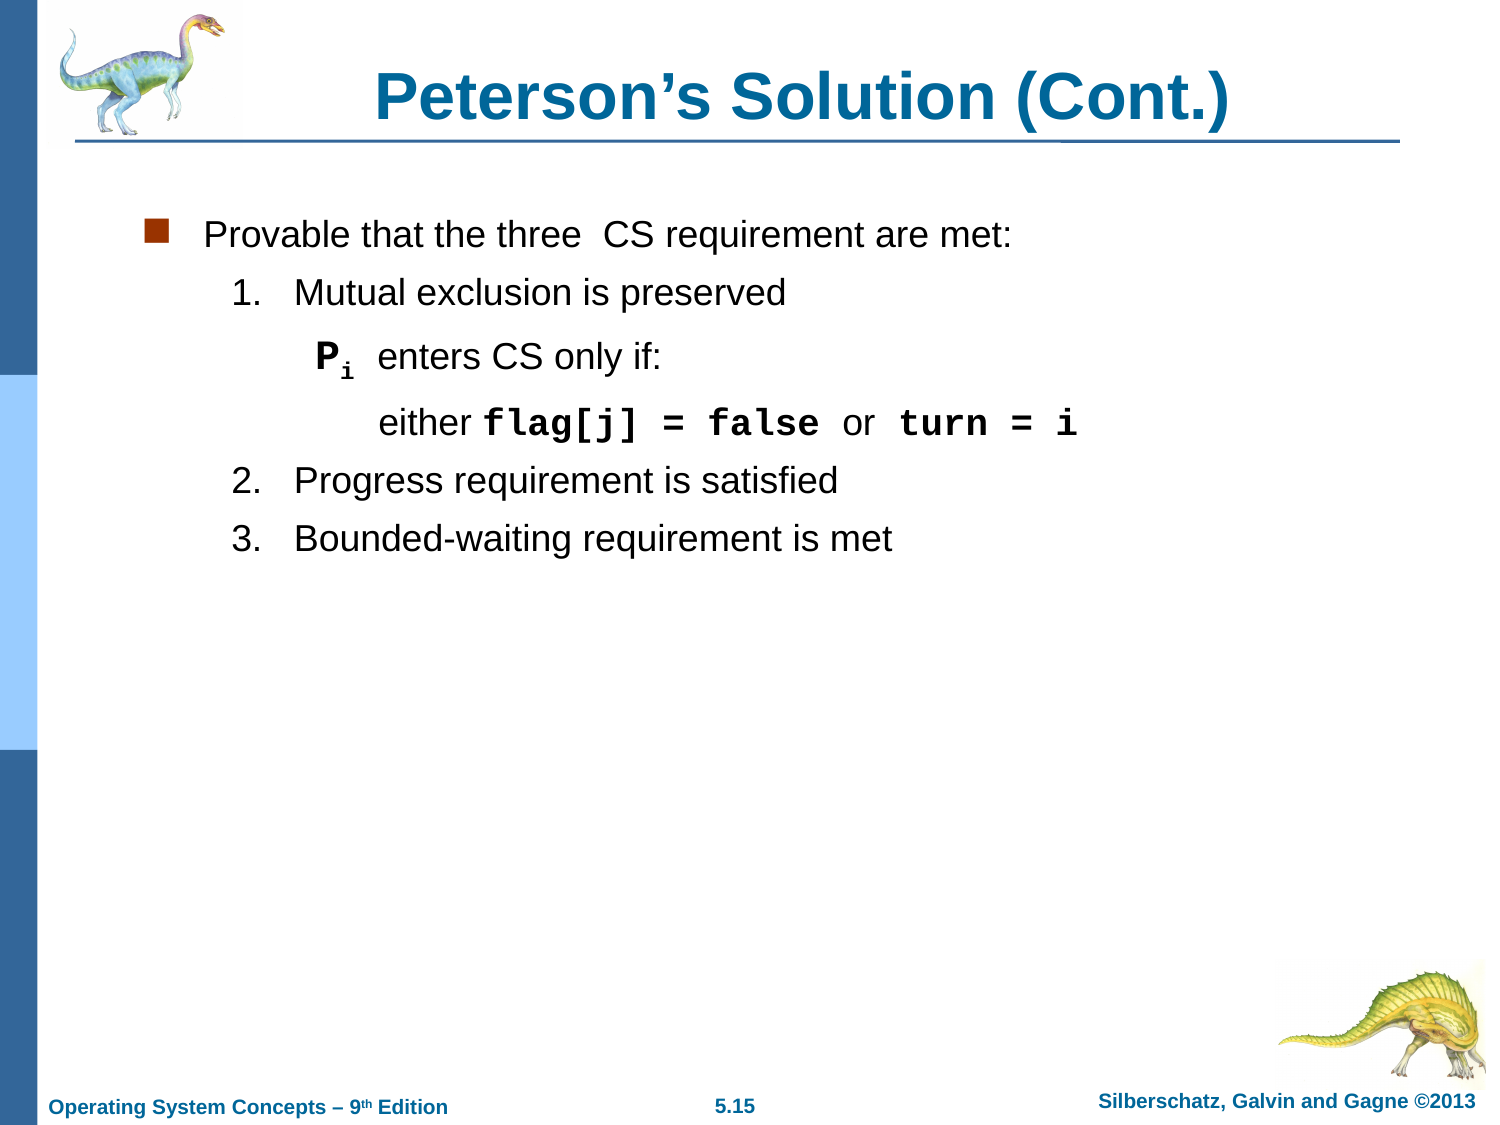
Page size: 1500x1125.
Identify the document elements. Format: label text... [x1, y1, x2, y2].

picture [46, 0, 243, 149]
list Provable that the three CS requirement are met: 1. Mutual exclusion is preserved Pi enters CS only if: either flag[j] = false or turn = i 2. Progress requirement is satisfied 3. Bounded-waiting requirement is met [132, 202, 1383, 928]
picture [1275, 959, 1486, 1090]
title Peterson’s Solution (Cont.) [180, 45, 1425, 141]
